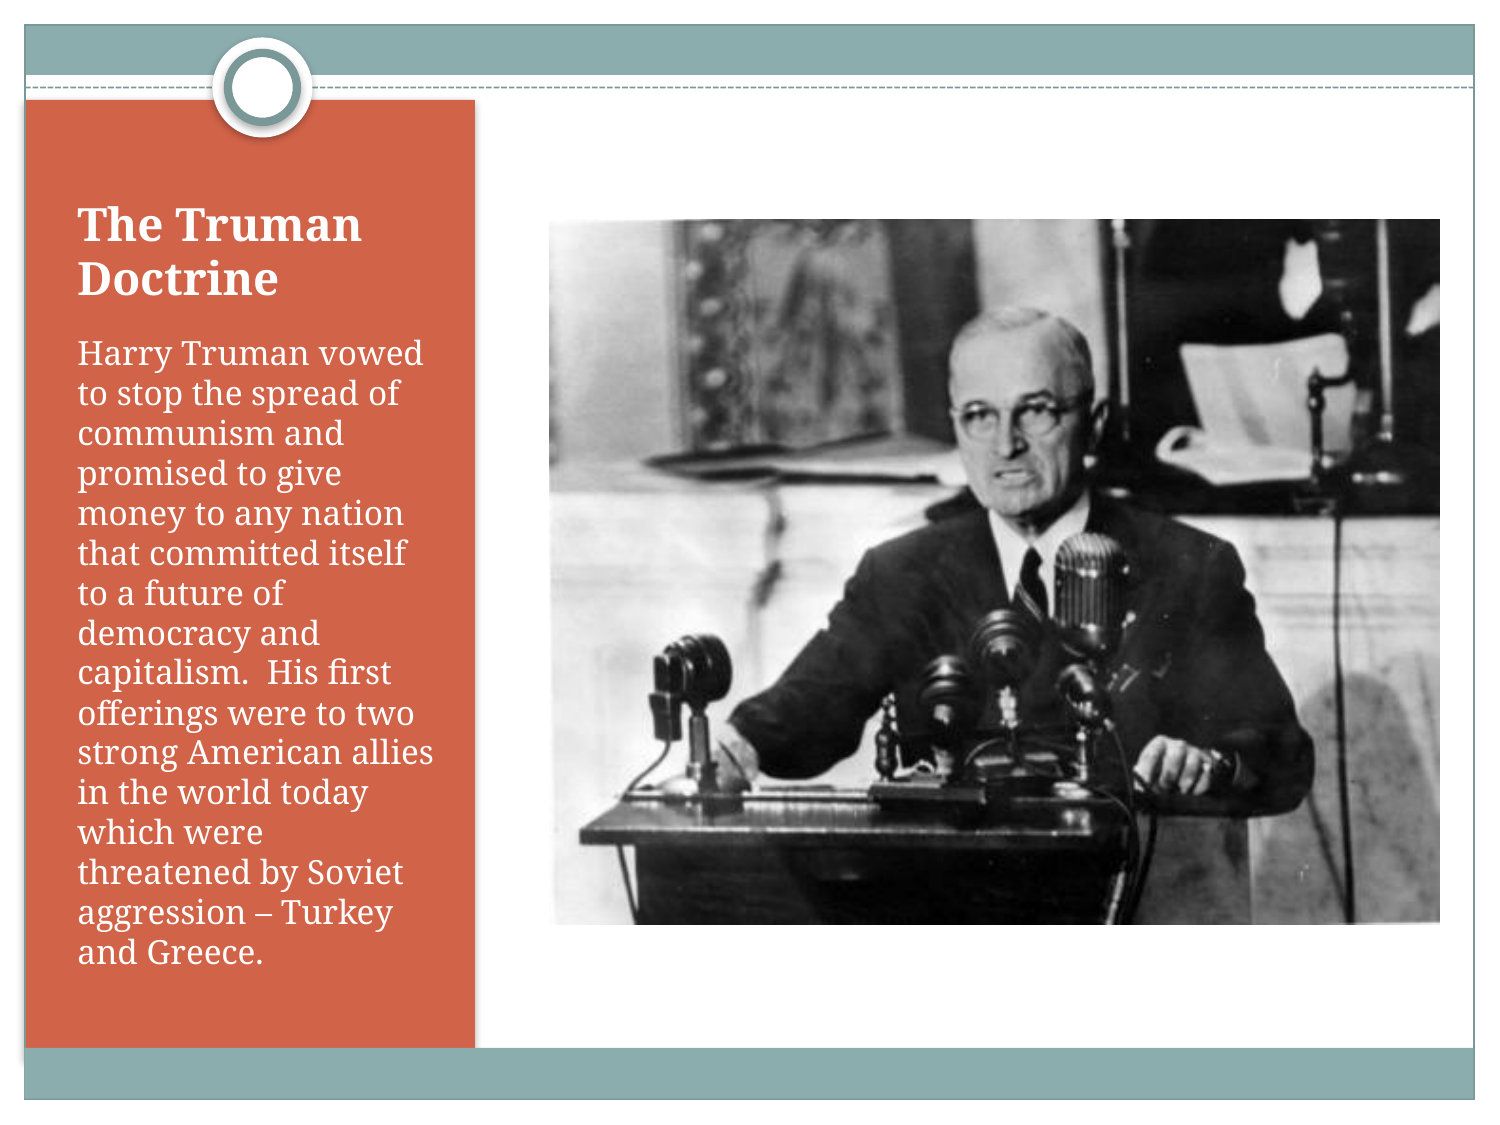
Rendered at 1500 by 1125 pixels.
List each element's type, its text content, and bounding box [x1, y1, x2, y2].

title The Truman Doctrine [62, 149, 450, 313]
list Harry Truman vowed to stop the spread of communism and promised to give money to any nation that committed itself to a future of democracy and capitalism. His first offerings were to two strong American allies in the world today which were threatened by Soviet aggression – Turkey and Greece. [62, 324, 450, 1005]
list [549, 218, 1441, 926]
